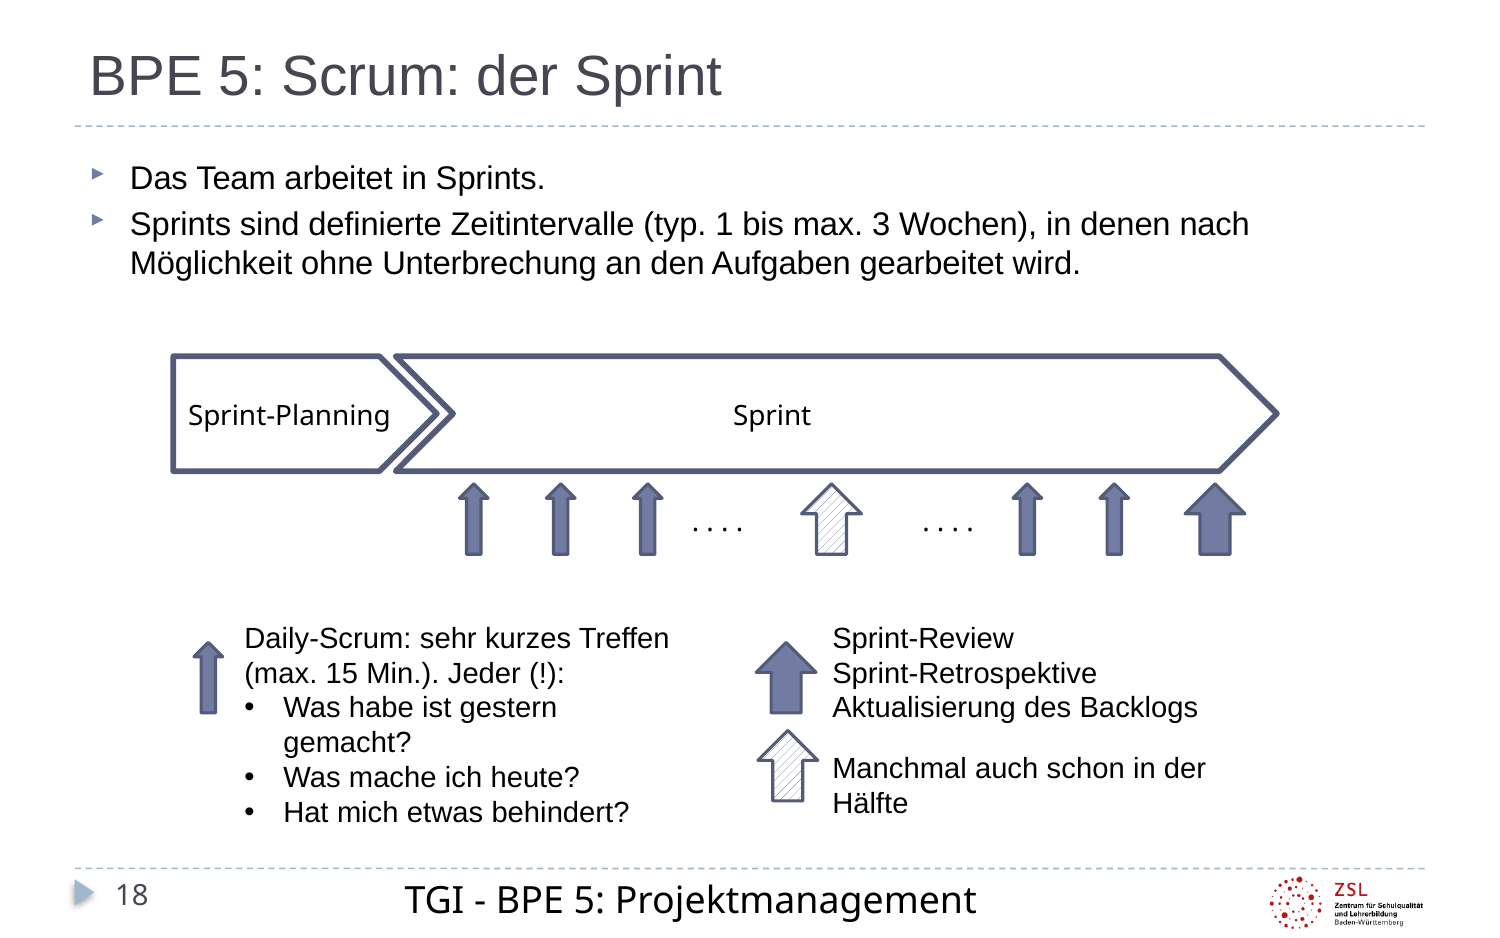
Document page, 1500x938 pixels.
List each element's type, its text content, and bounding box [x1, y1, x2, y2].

text_box . . . . [677, 495, 770, 545]
text_box Sprint-Review Sprint-Retrospektive Aktualisierung des Backlogs [817, 611, 1292, 732]
text_box [1098, 482, 1131, 556]
text_box [394, 354, 1278, 473]
text_box . . . . [907, 495, 1001, 545]
text_box [457, 482, 490, 556]
title BPE 5: Scrum: der Sprint [75, 31, 1425, 115]
text_box [754, 641, 817, 715]
text_box [544, 482, 577, 556]
text_box [171, 354, 438, 473]
text_box [1011, 482, 1044, 556]
text_box Manchmal auch schon in der Hälfte [817, 742, 1292, 828]
slide_number 18 [100, 868, 336, 919]
text_box [1183, 482, 1247, 556]
text_box Sprint [718, 389, 954, 438]
text_box Daily-Scrum: sehr kurzes Treffen (max. 15 Min.). Jeder (!): Was habe ist gestern gemacht? Was mache ich heute? Hat mich etwas behindert? [229, 611, 704, 836]
picture [1269, 875, 1424, 930]
text_box [756, 729, 817, 803]
text_box [192, 641, 225, 715]
text_box [800, 482, 863, 556]
footer TGI - BPE 5: Projektmanagement [336, 868, 1046, 919]
text_box [631, 482, 664, 556]
list Das Team arbeitet in Sprints. Sprints sind definierte Zeitintervalle (typ. 1 bis max. 3 Wochen), in denen nach Möglichkeit ohne Unterbrechung an den Aufgaben gearbeitet wird. [75, 149, 1424, 290]
